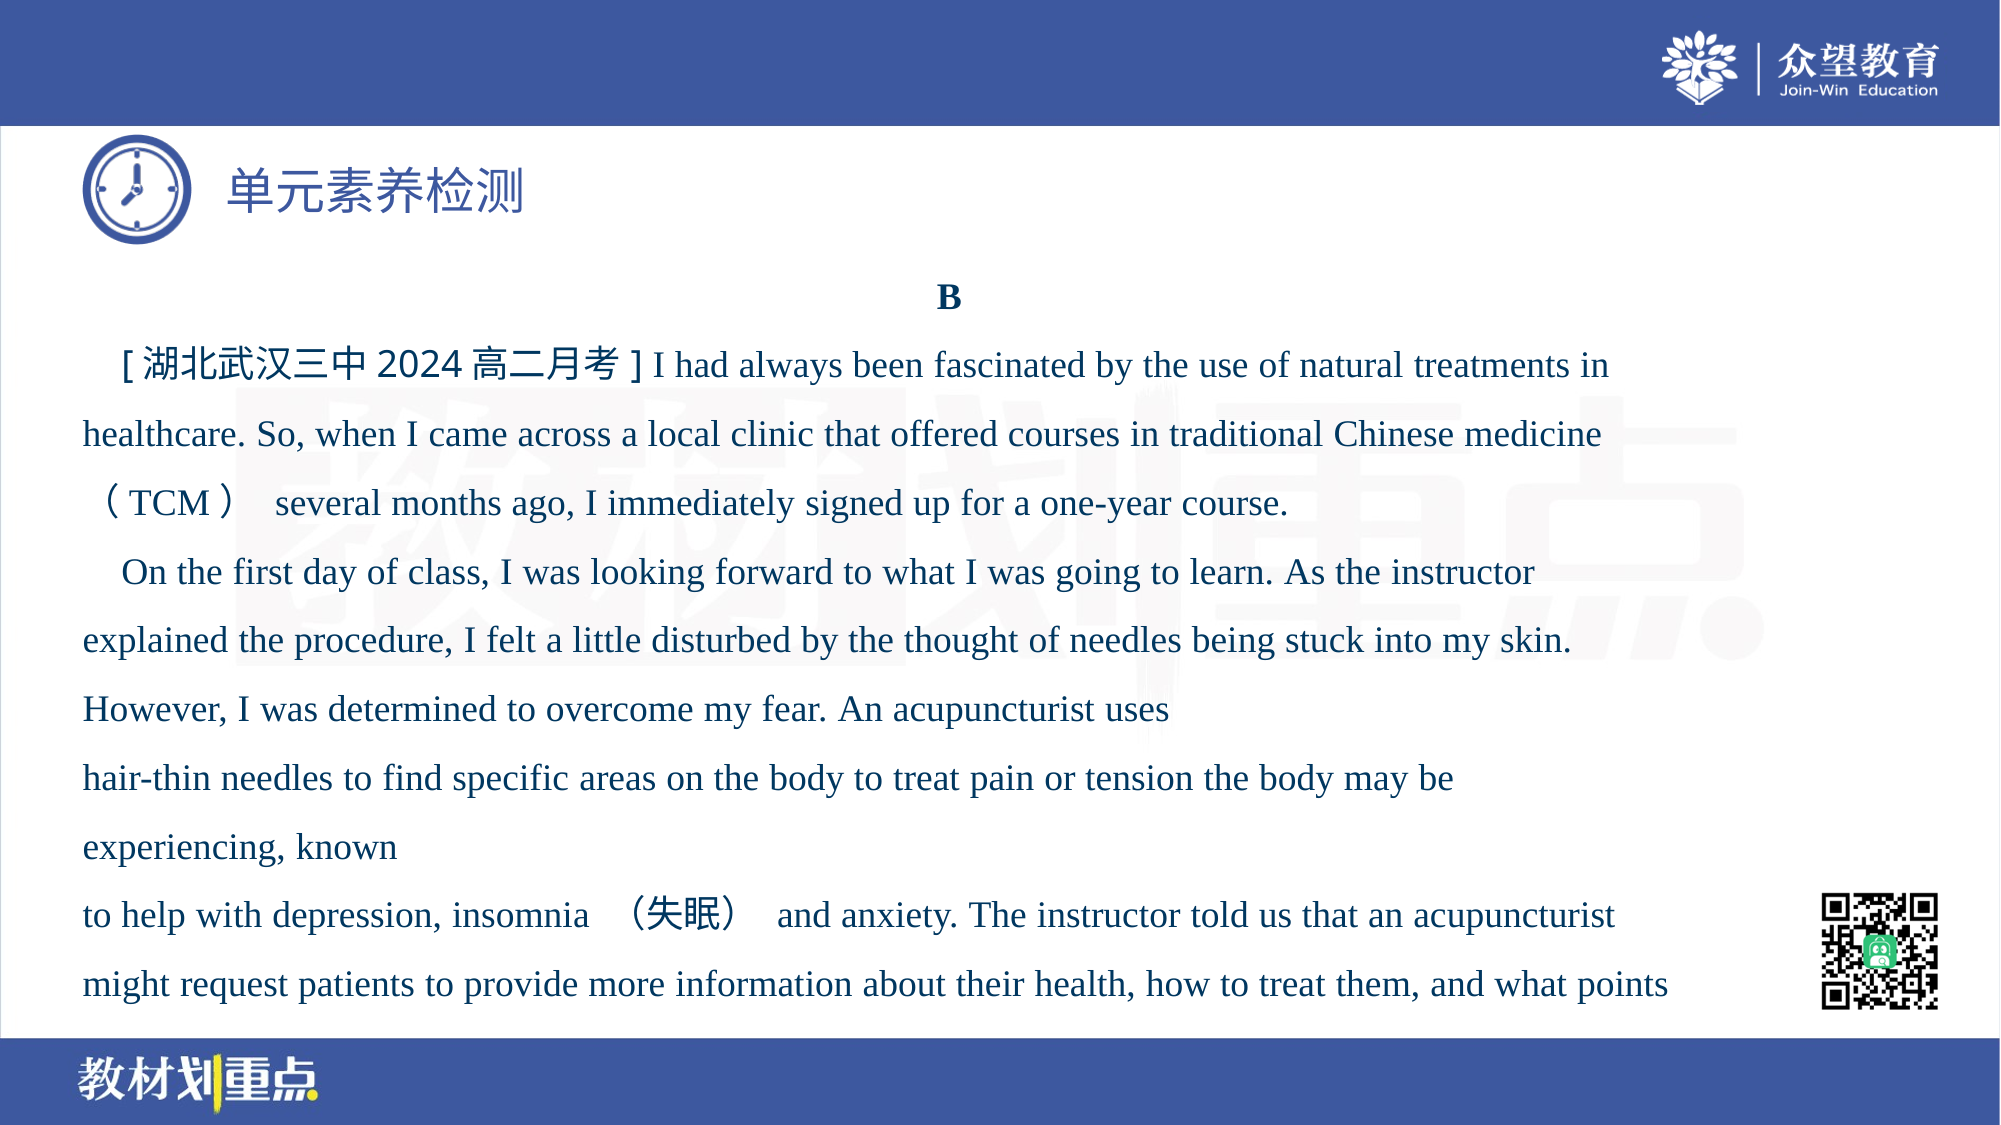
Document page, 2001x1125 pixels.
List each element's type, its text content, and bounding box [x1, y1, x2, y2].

text_box B [湖北武汉三中2024高二月考] I had always been fascinated by the use of natural treatments in healthcare. So, when I came across a local clinic that offered courses in traditional Chinese medicine （TCM） several months ago, I immediately signed up for a one-year course. On the first day of class, I was looking forward to what I was going to learn. As the instructor explained the procedure, I felt a little disturbed by the thought of needles being stuck into my skin. However, I was determined to overcome my fear. An acupuncturist uses hair-thin needles to find specific areas on the body to treat pain or tension the body may be experiencing, known to help with depression, insomnia （失眠） and anxiety. The instructor told us that an acupuncturist might request patients to provide more information about their health, how to treat them, and what points [82, 247, 1817, 1005]
picture [0, 0, 2000, 1125]
